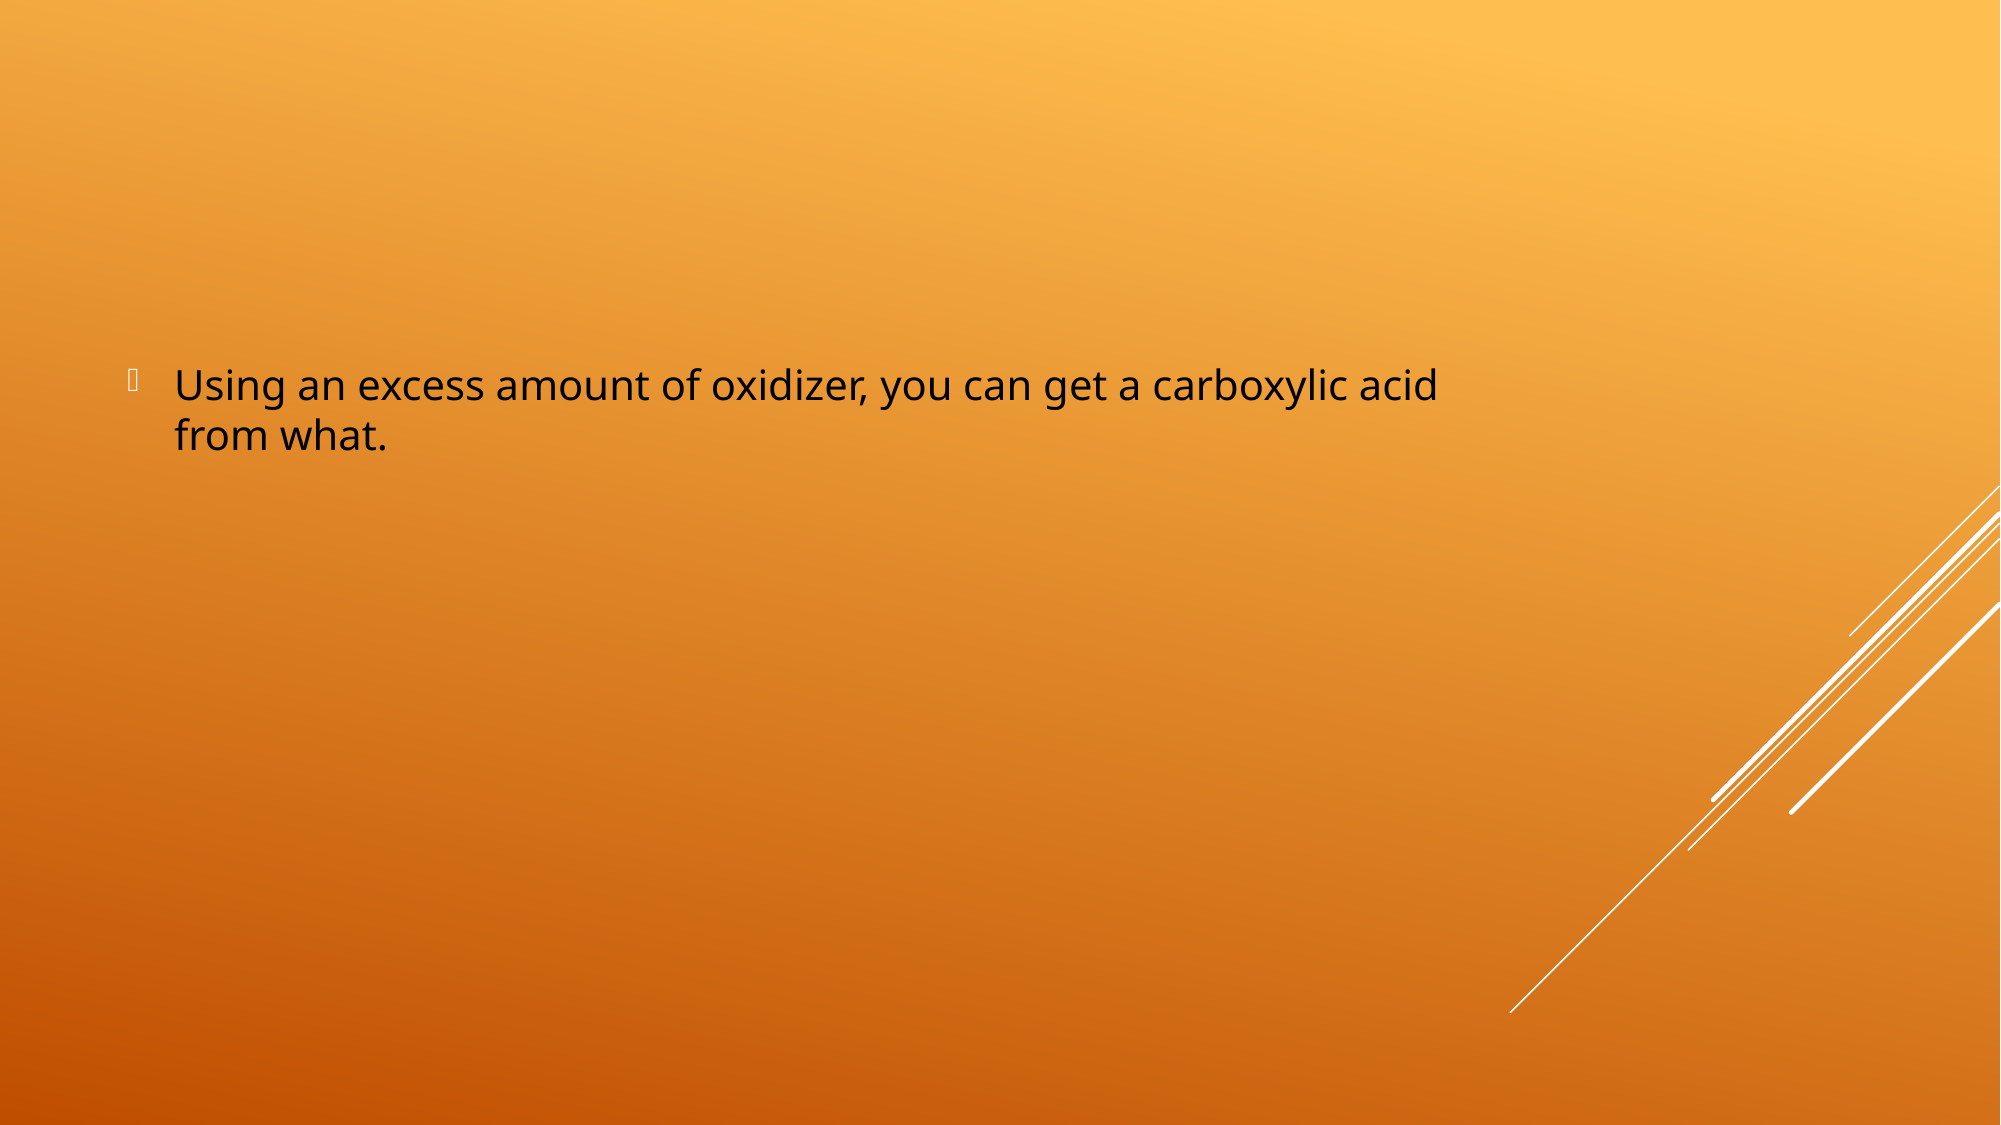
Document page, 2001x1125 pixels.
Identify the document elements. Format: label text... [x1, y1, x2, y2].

list Using an excess amount of oxidizer, you can get a carboxylic acid from what. [112, 112, 1513, 706]
